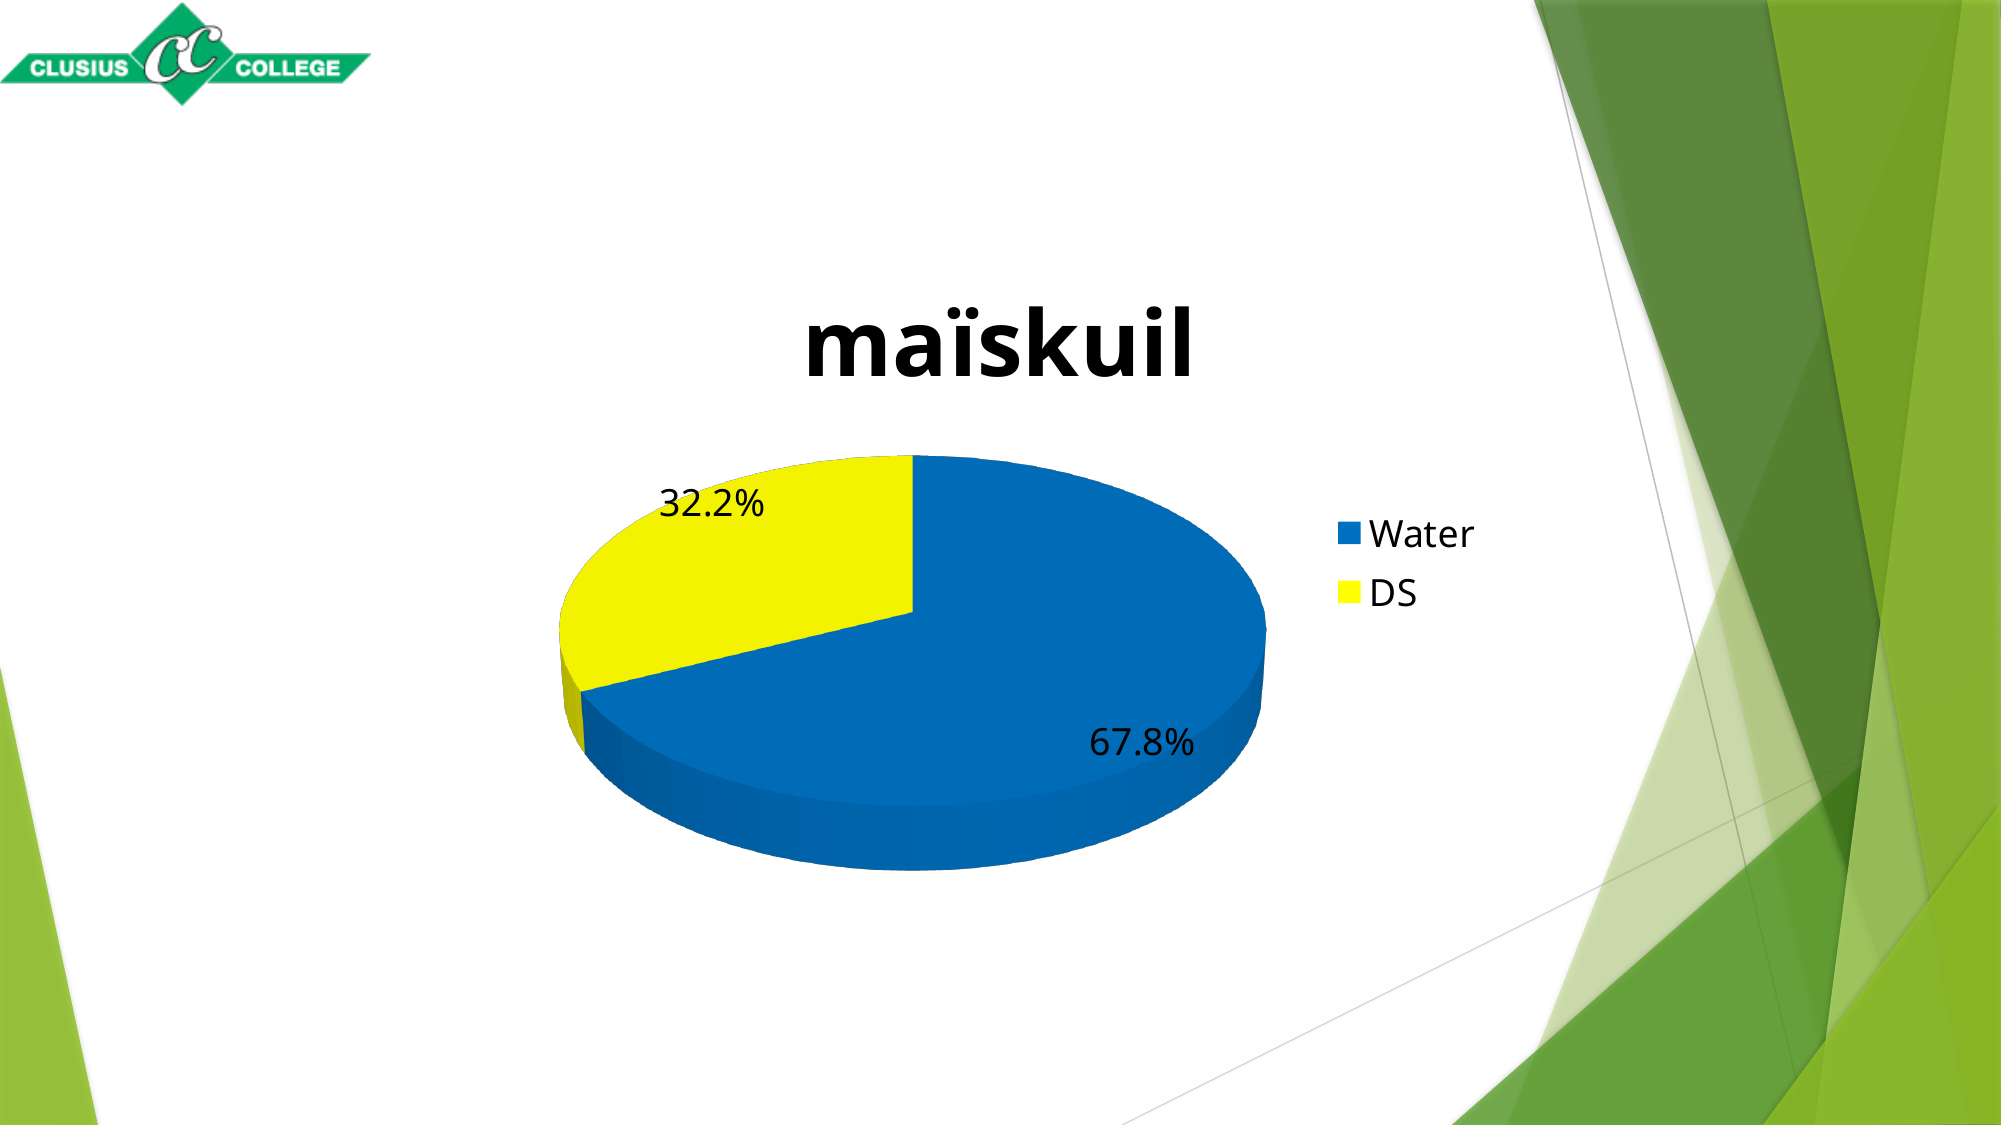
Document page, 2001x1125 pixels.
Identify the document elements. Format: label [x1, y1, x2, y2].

picture [0, 1, 371, 108]
chart [499, 228, 1501, 897]
